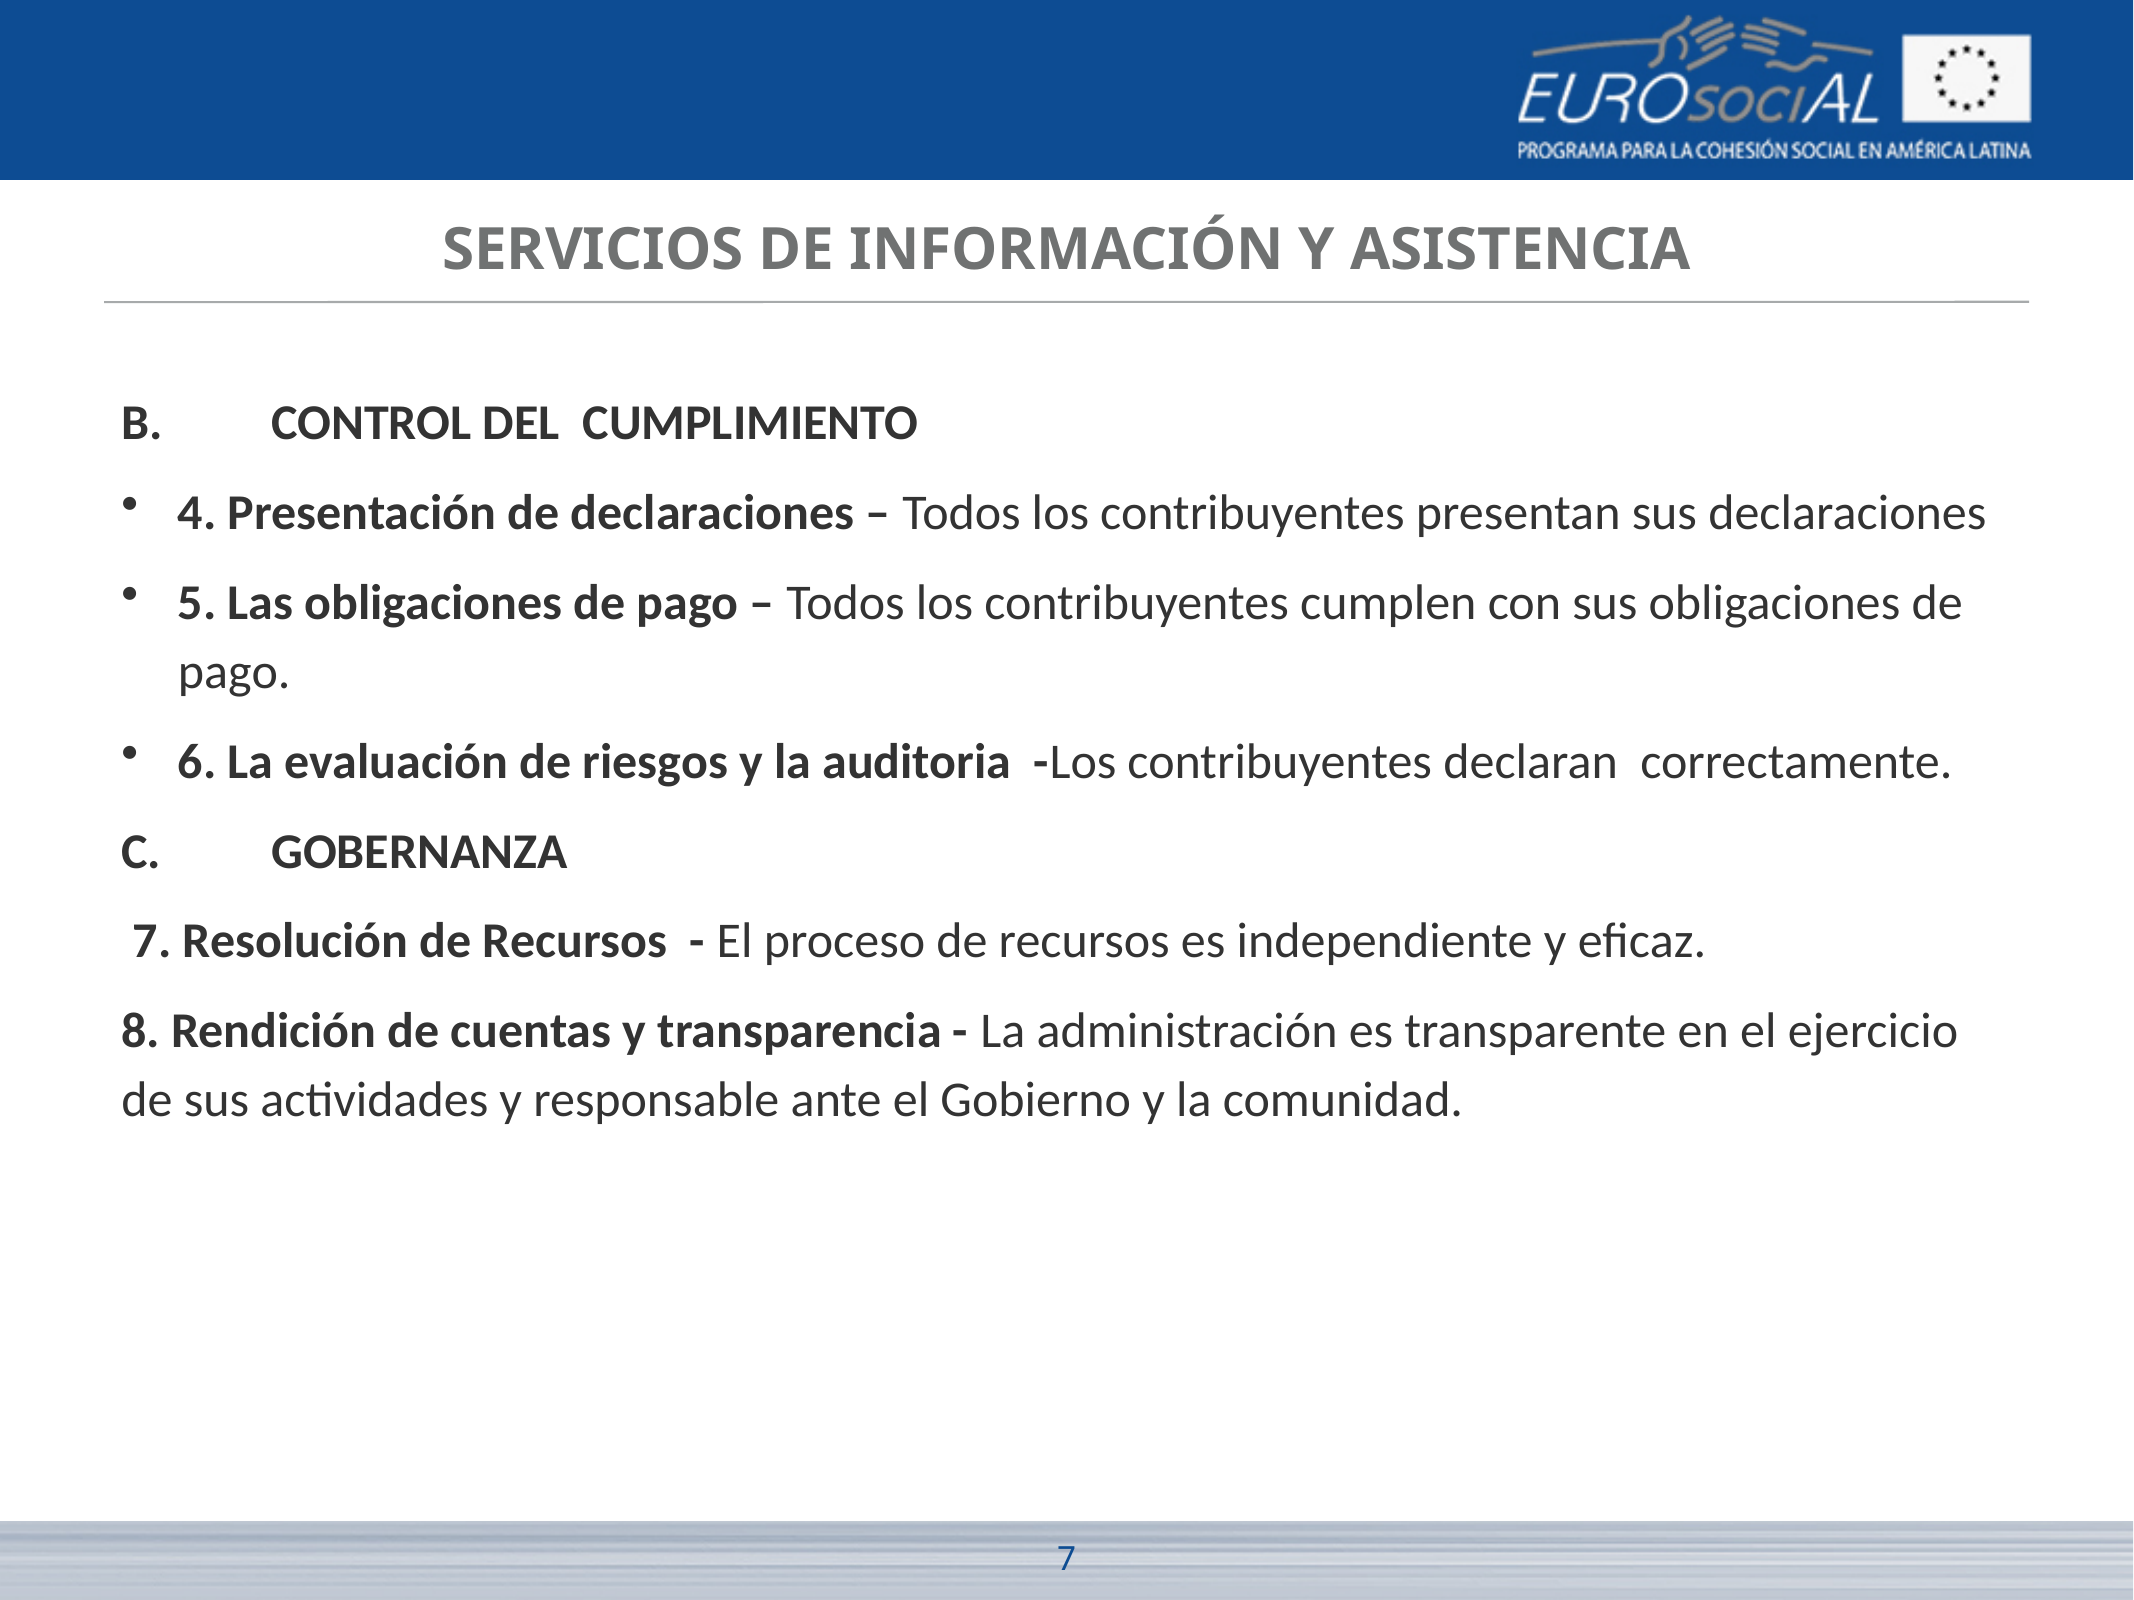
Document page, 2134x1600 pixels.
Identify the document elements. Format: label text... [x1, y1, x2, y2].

slide_number 7 [1040, 1529, 1094, 1587]
list B. CONTROL DEL CUMPLIMIENTO 4. Presentación de declaraciones – Todos los contribuyentes presentan sus declaraciones 5. Las obligaciones de pago – Todos los contribuyentes cumplen con sus obligaciones de pago. 6. La evaluación de riesgos y la auditoria -Los contribuyentes declaran correctamente. C. GOBERNANZA 7. Resolución de Recursos - El proceso de recursos es independiente y eficaz. 8. Rendición de cuentas y transparencia - La administración es transparente en el ejercicio de sus actividades y responsable ante el Gobierno y la comunidad. [106, 373, 2027, 1430]
title SERVICIOS DE INFORMACIÓN Y ASISTENCIA [106, 64, 2027, 373]
picture [0, 0, 2134, 180]
picture [0, 1521, 2134, 1600]
